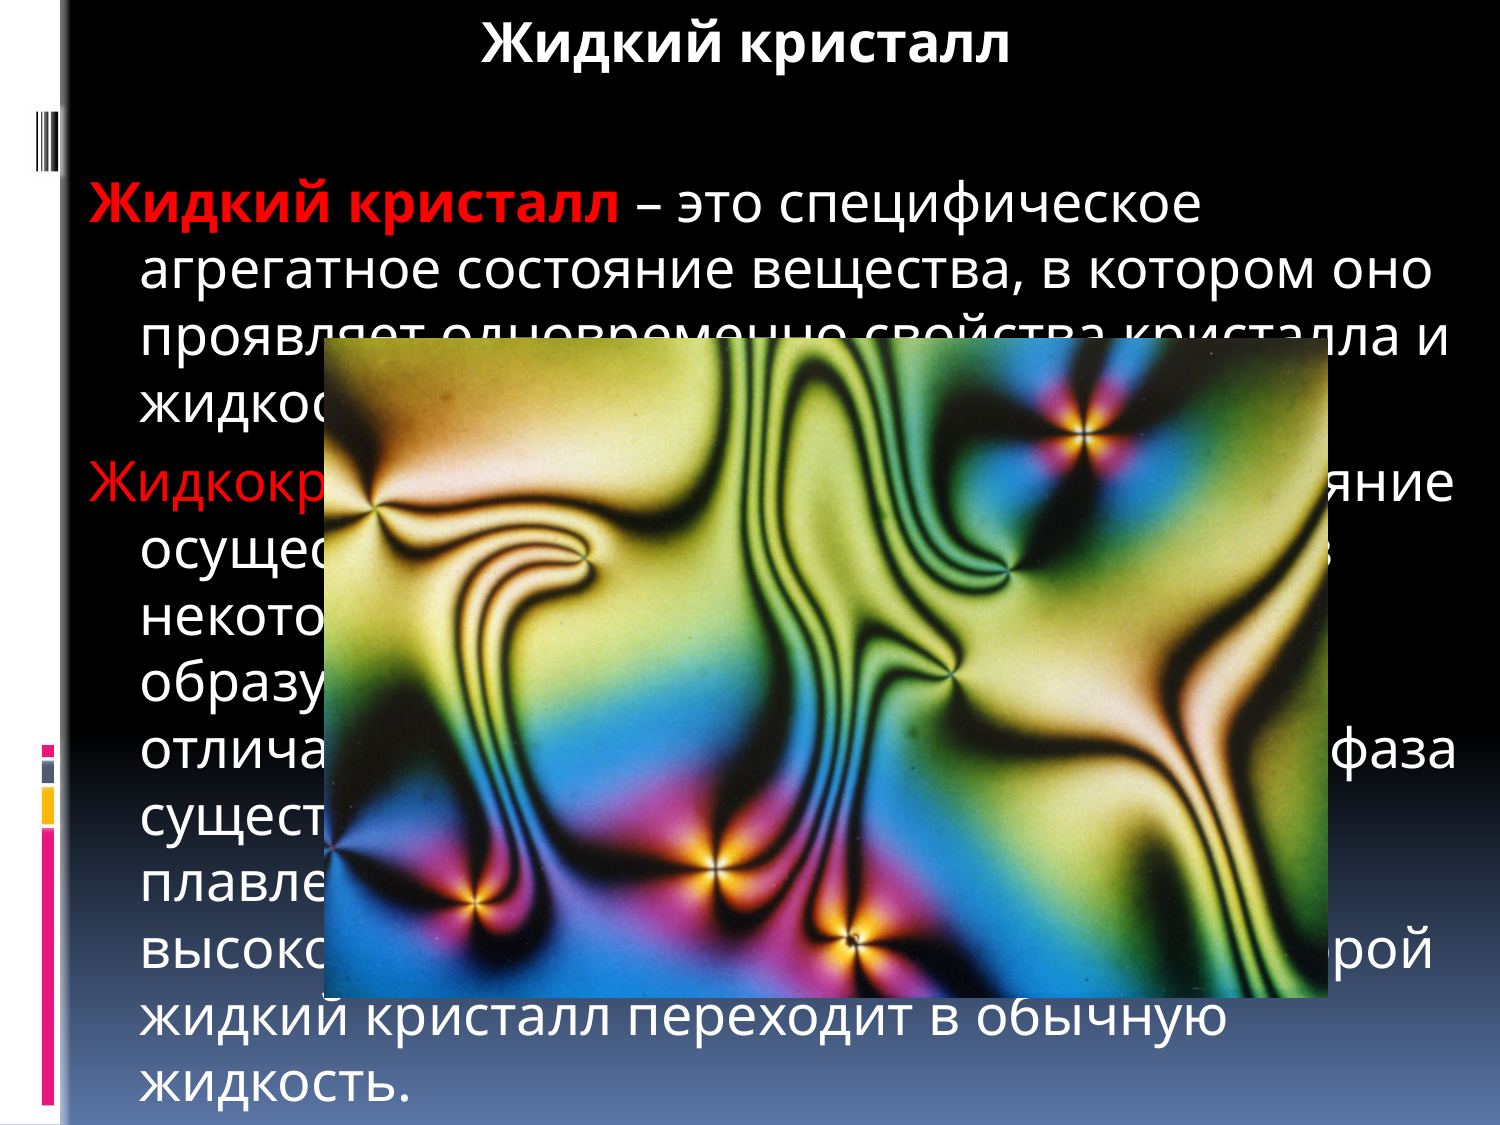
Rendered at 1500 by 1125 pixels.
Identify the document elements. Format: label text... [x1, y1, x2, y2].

list Жидкий кристалл Жидкий кристалл – это специфическое агрегатное состояние вещества, в котором оно проявляет одновременно свойства кристалла и жидкости. Жидкокристаллическое состояние - это состояние осуществляется при плавлении кристаллов некоторых веществ. При их плавлении образуется жидкокристаллическая фаза, отличающаяся от обычных жидкостей. Эта фаза существует в интервале от температуры плавления кристалла до некоторой более высокой температуры, при нагреве до которой жидкий кристалл переходит в обычную жидкость. [64, 0, 1500, 1125]
picture [324, 337, 1329, 998]
